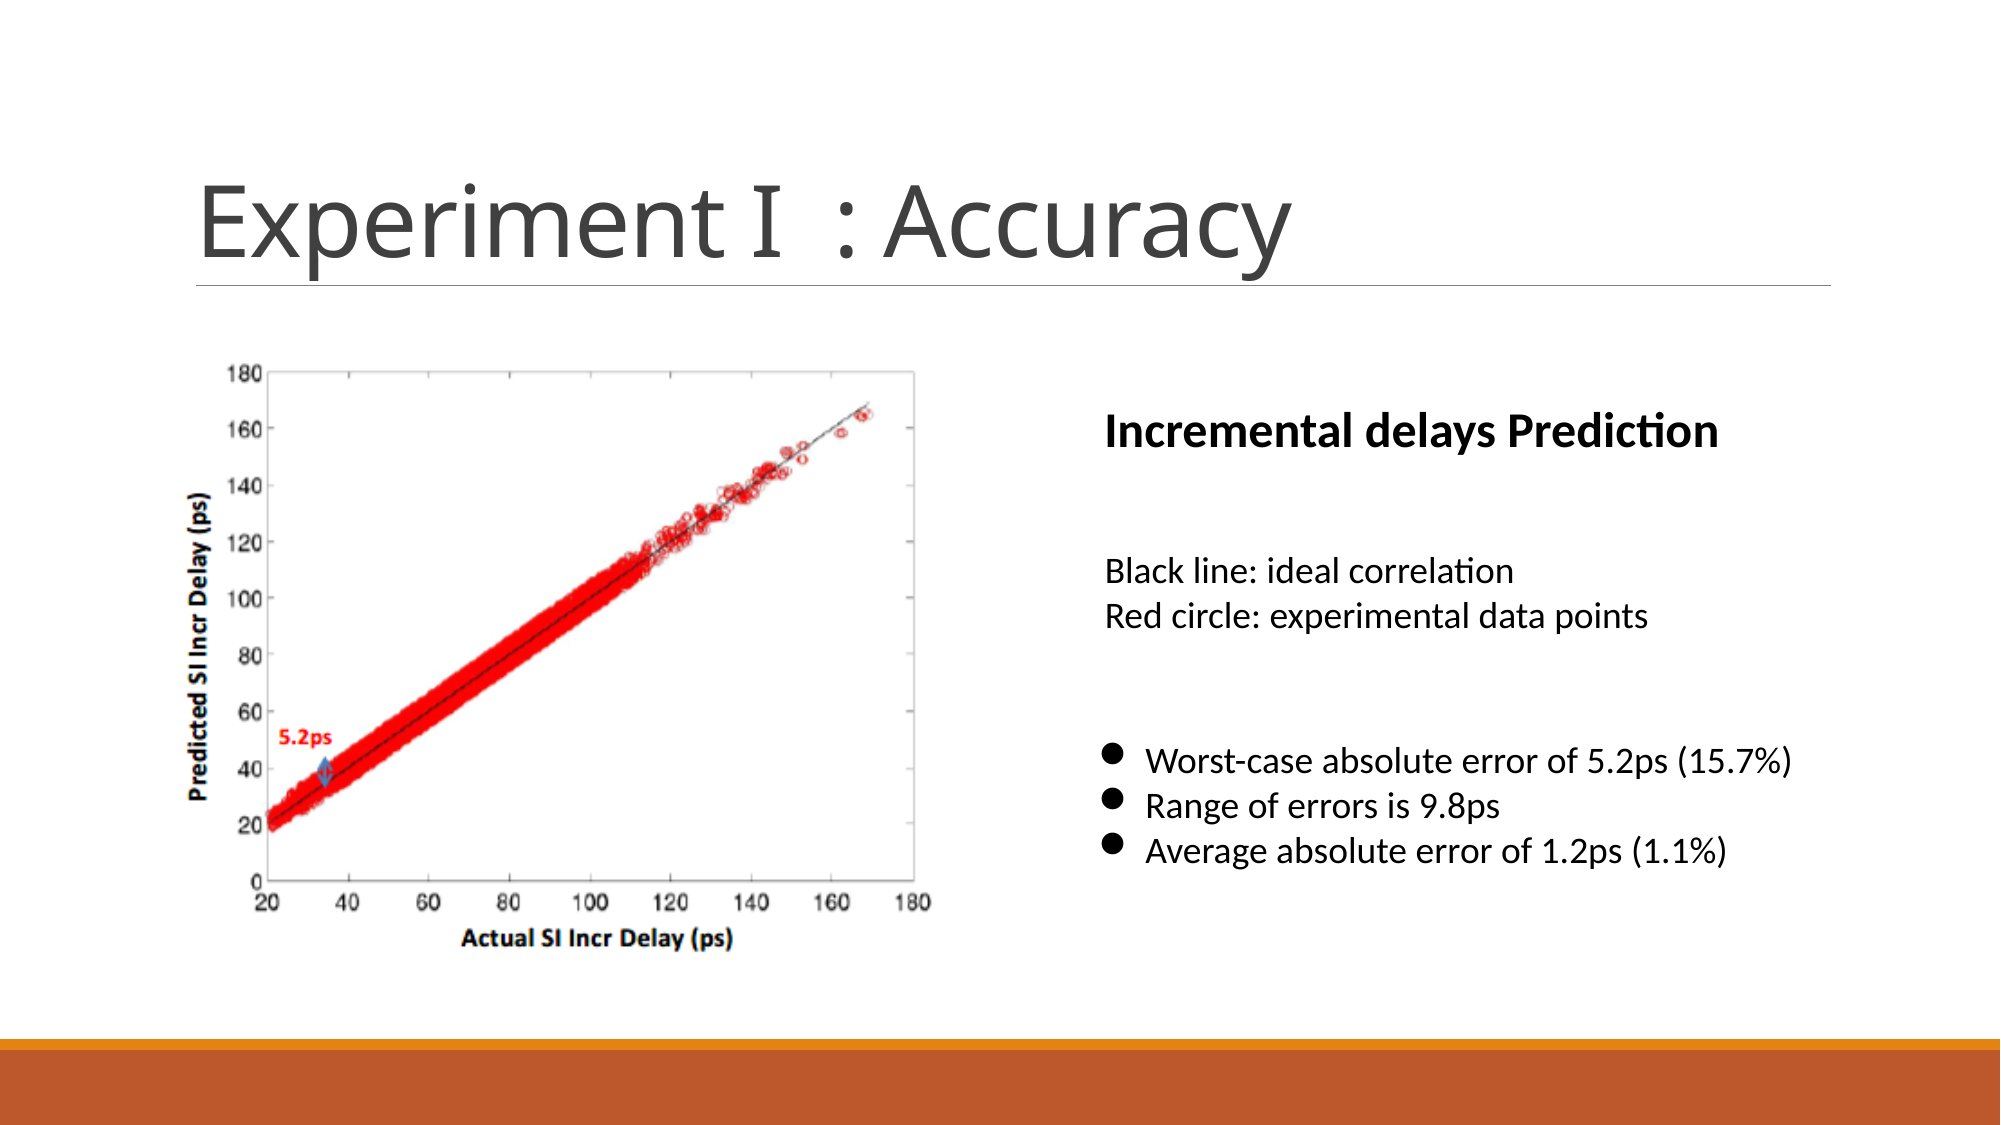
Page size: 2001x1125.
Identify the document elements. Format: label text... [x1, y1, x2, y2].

text_box Incremental delays Prediction [1089, 389, 1735, 465]
title Experiment I : Accuracy [180, 47, 1830, 285]
text_box Black line: ideal correlation Red circle: experimental data points [1089, 538, 1665, 644]
picture [179, 361, 947, 964]
text_box Worst-case absolute error of 5.2ps (15.7%) Range of errors is 9.8ps Average absolute error of 1.2ps (1.1%) [1083, 728, 1809, 879]
